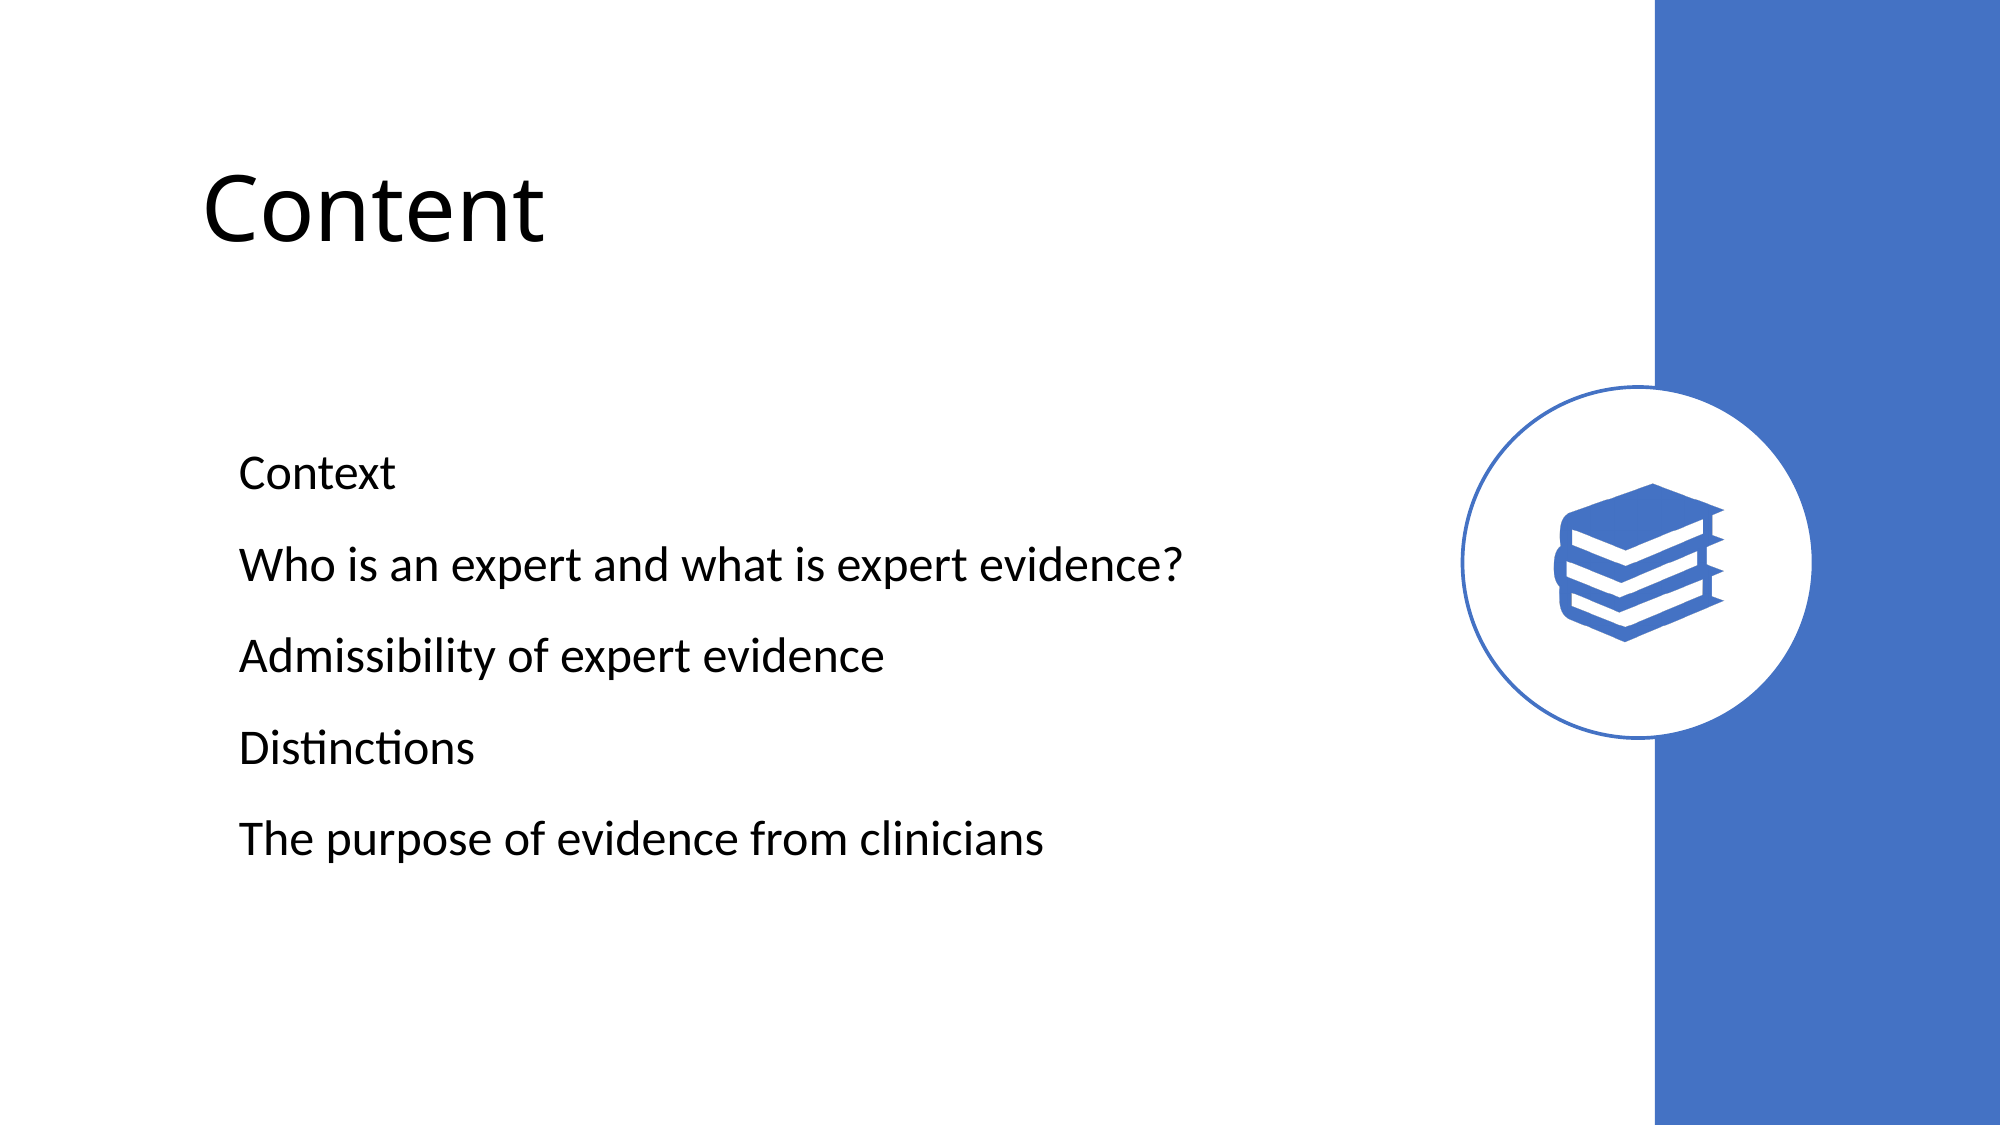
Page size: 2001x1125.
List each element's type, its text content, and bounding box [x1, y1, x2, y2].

list Context Who is an expert and what is expert evidence? Admissibility of expert evidence Distinctions The purpose of evidence from clinicians [186, 373, 1248, 940]
text_box [1654, 0, 2000, 1125]
text_box [1461, 385, 1815, 740]
title Content [186, 102, 1413, 321]
picture [1544, 468, 1732, 657]
